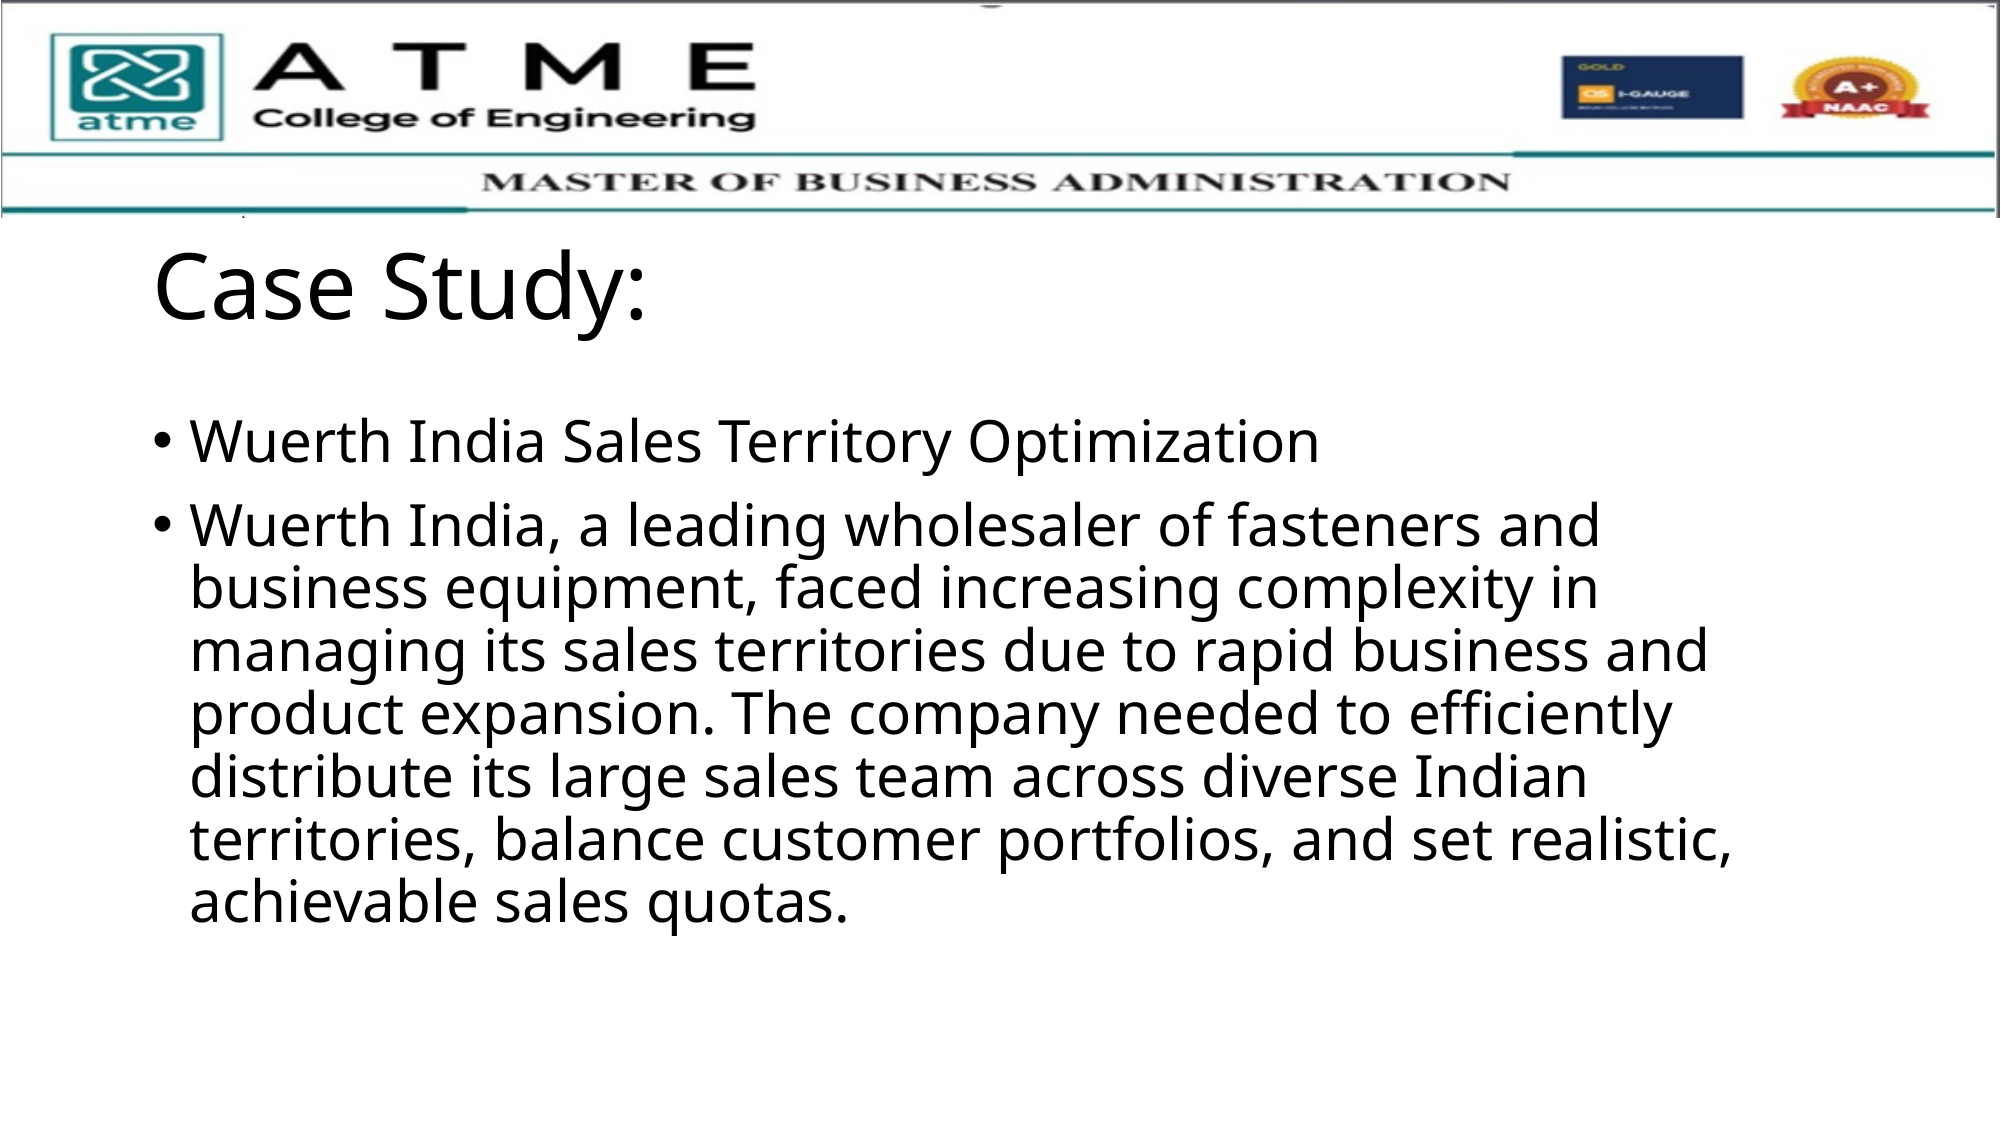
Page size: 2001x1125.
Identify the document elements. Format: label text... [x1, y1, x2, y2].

title Case Study: [137, 222, 1863, 357]
picture [1, 0, 2000, 218]
list Wuerth India Sales Territory Optimization Wuerth India, a leading wholesaler of fasteners and business equipment, faced increasing complexity in managing its sales territories due to rapid business and product expansion. The company needed to efficiently distribute its large sales team across diverse Indian territories, balance customer portfolios, and set realistic, achievable sales quotas. [137, 404, 1863, 1014]
